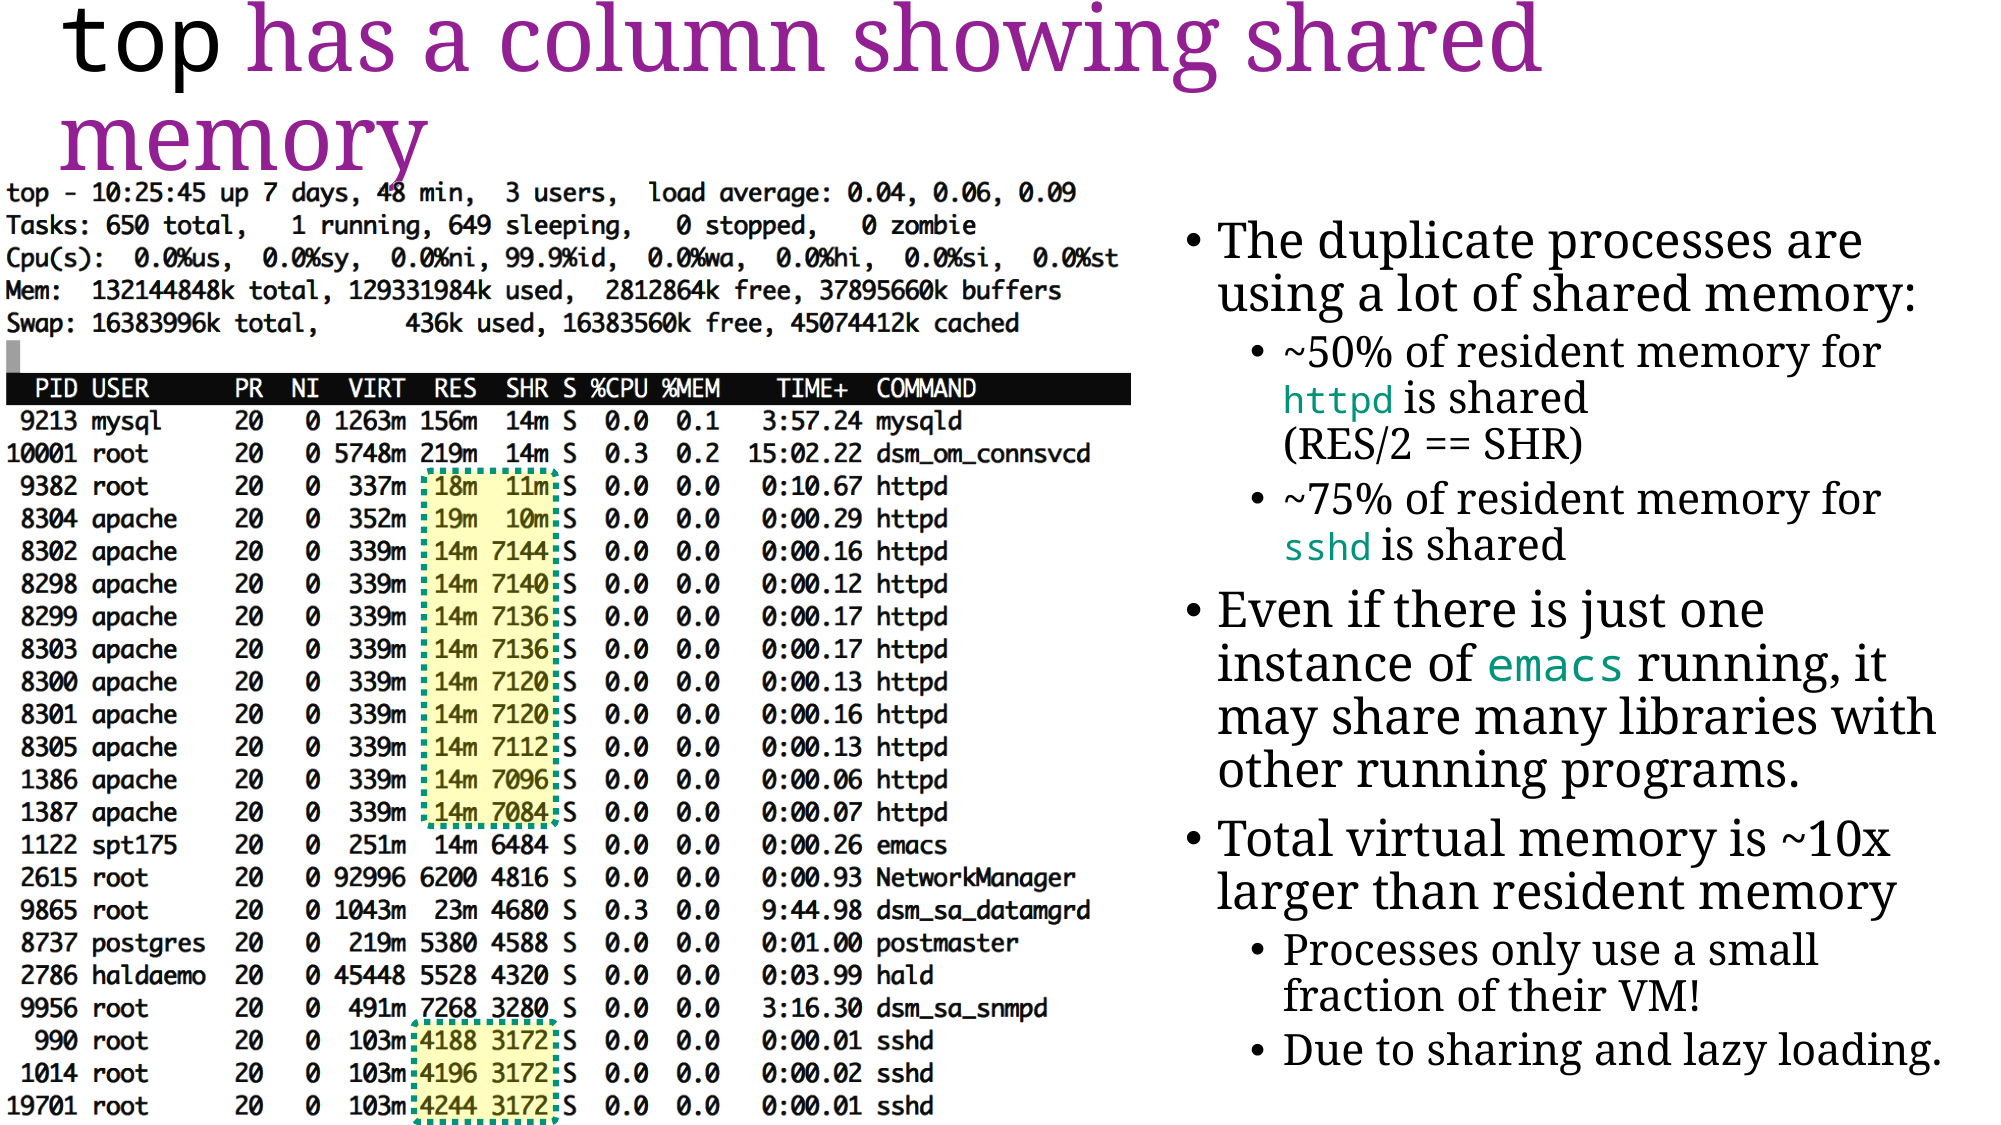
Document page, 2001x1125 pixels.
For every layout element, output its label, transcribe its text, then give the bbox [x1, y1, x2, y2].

list The duplicate processes are using a lot of shared memory: ~50% of resident memory for httpd is shared (RES/2 == SHR) ~75% of resident memory for sshd is shared Even if there is just one instance of emacs running, it may share many libraries with other running programs. Total virtual memory is ~10x larger than resident memory Processes only use a small fraction of their VM! Due to sharing and lazy loading. [1170, 208, 1974, 1101]
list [0, 175, 1131, 1125]
title top has a column showing shared memory [43, 25, 1953, 158]
